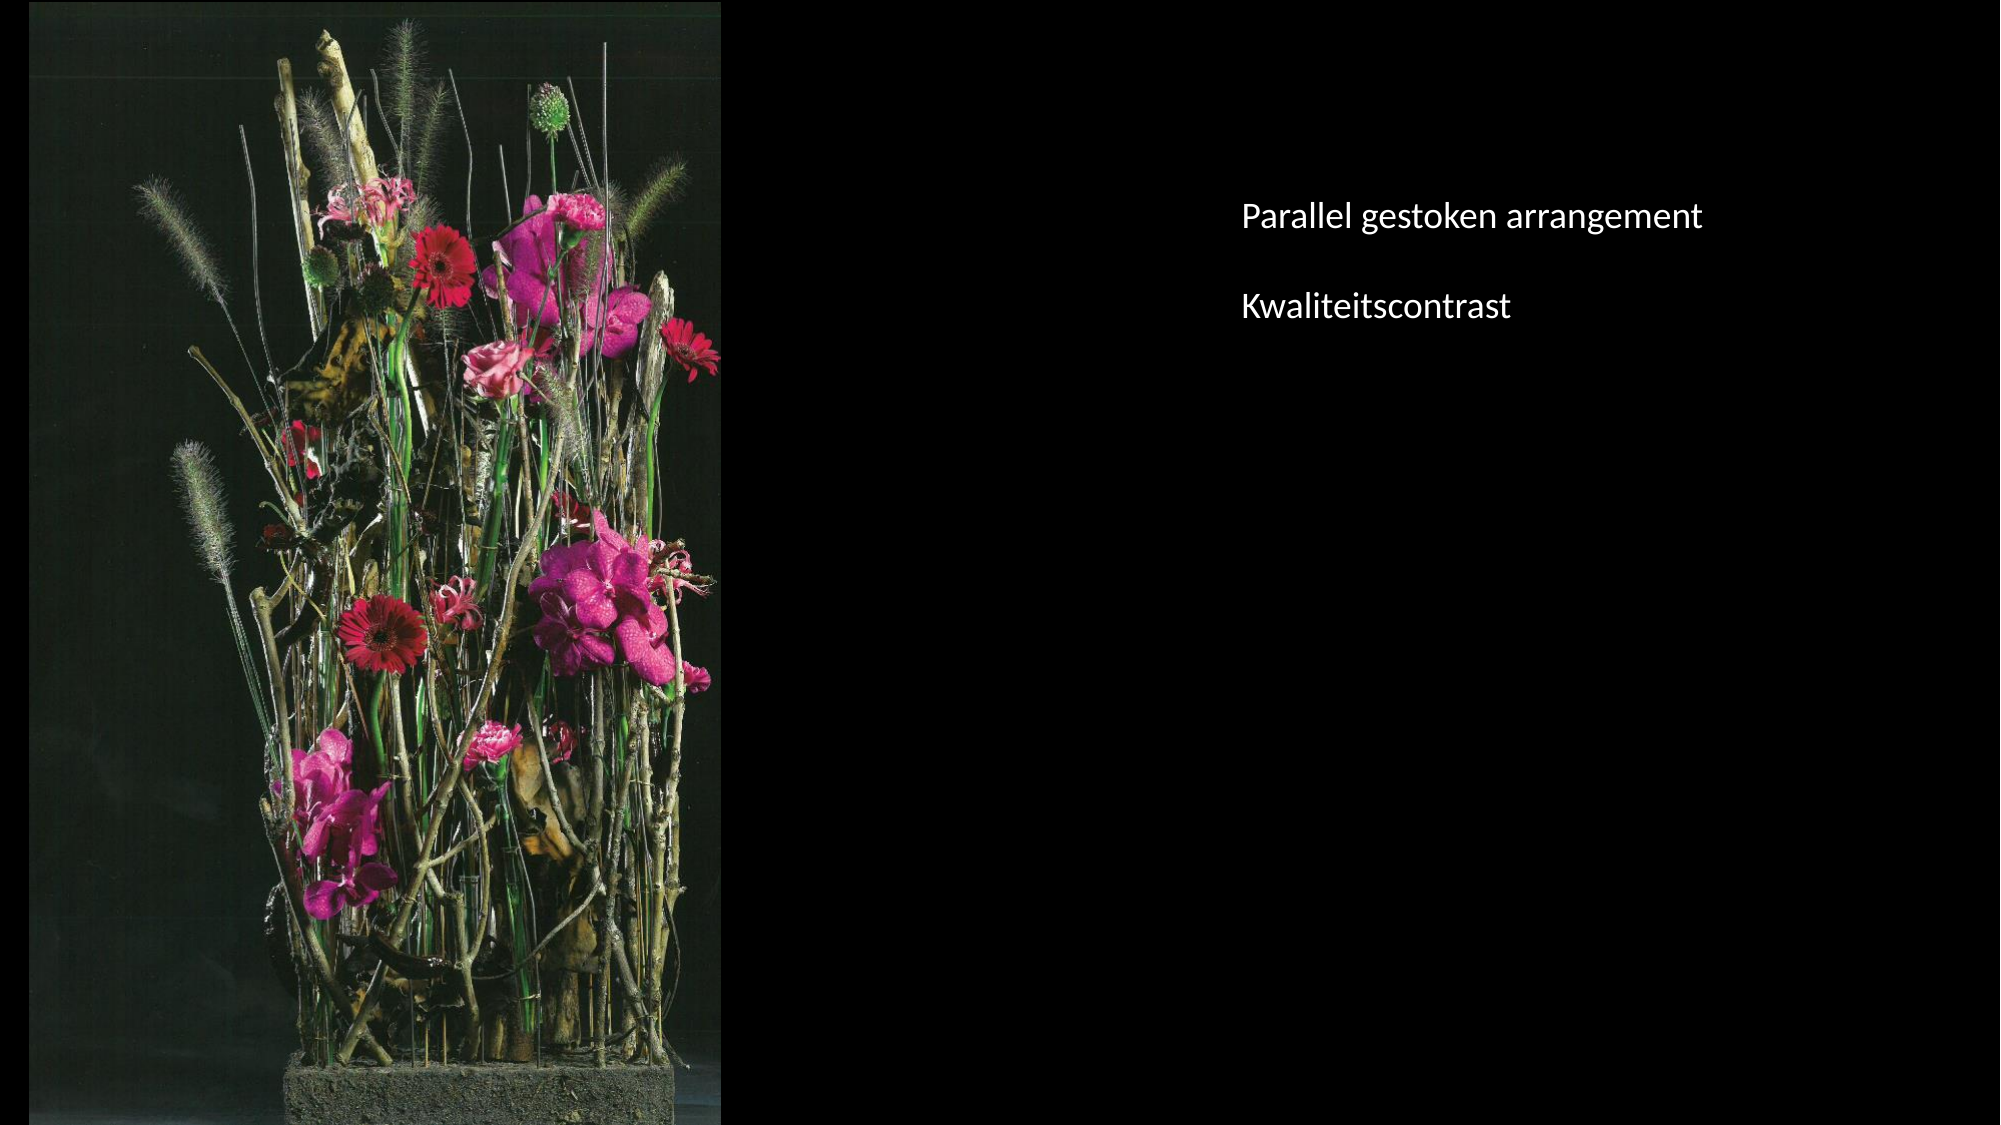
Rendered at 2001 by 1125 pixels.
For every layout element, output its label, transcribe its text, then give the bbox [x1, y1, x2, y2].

picture [29, 2, 721, 1125]
text_box Parallel gestoken arrangement Kwaliteitscontrast [1226, 183, 1946, 379]
